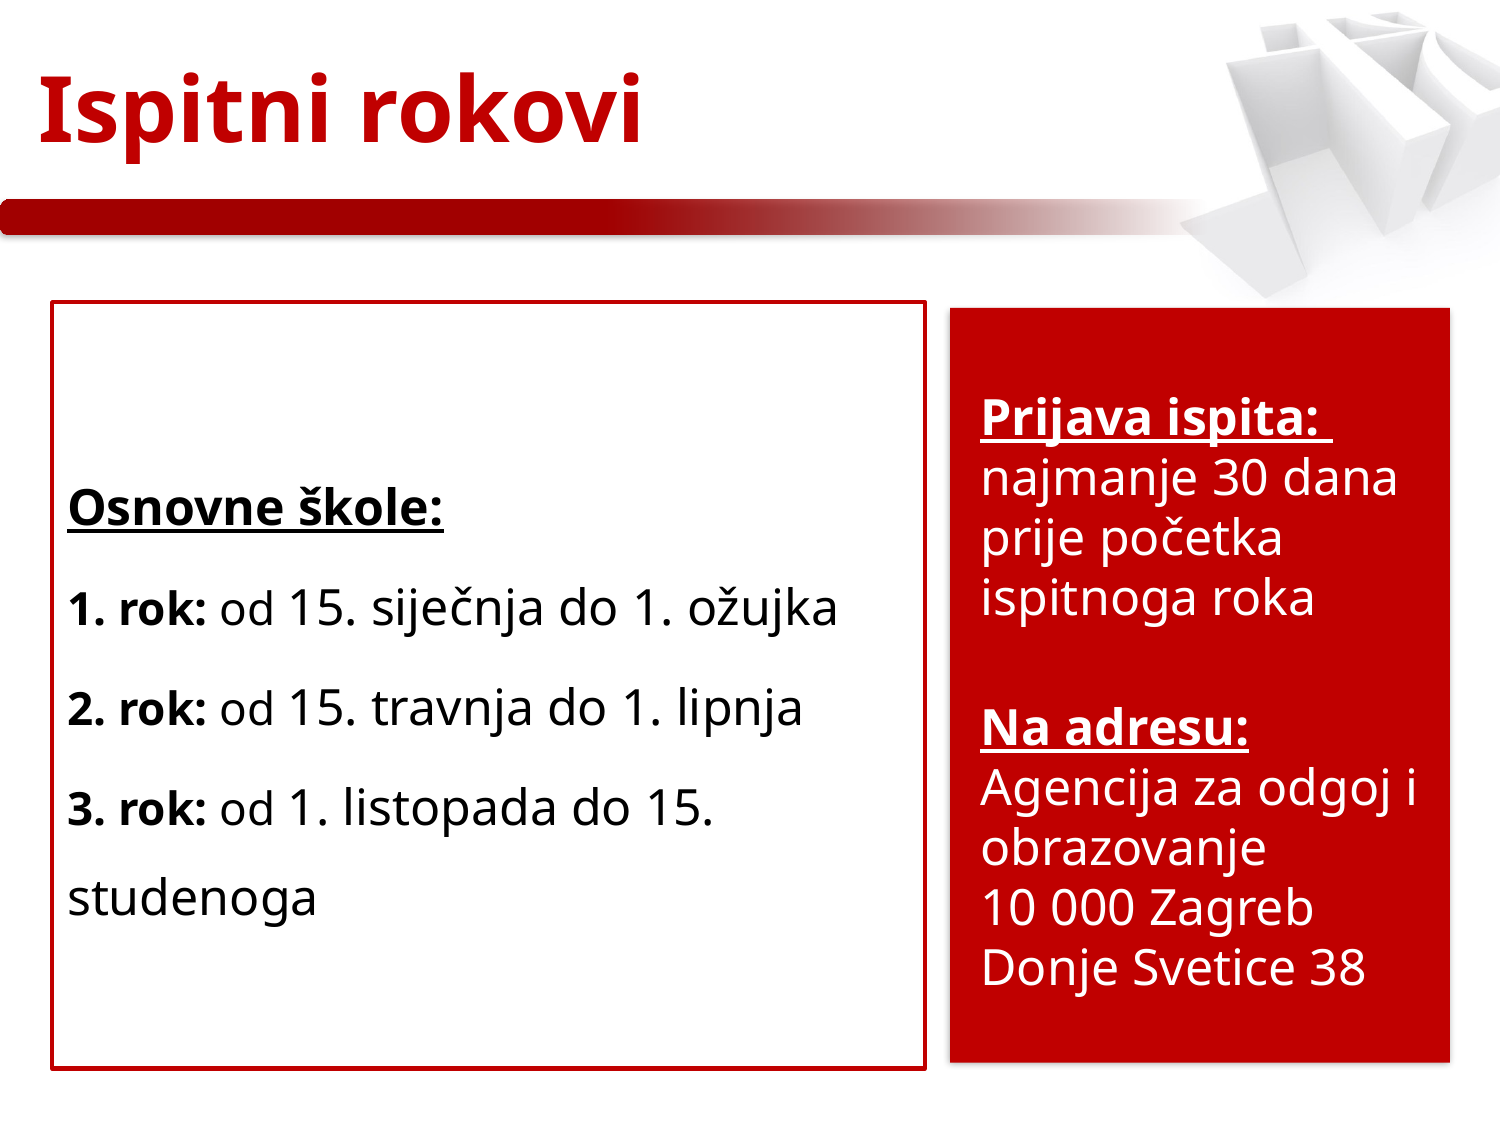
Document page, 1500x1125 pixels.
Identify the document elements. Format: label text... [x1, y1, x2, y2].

title Ispitni rokovi [23, 11, 1219, 200]
picture [1171, 0, 1500, 307]
list Osnovne škole: 1. rok: od 15. siječnja do 1. ožujka 2. rok: od 15. travnja do 1. lipnja 3. rok: od 1. listopada do 15. studenoga [50, 300, 927, 1071]
text_box Prijava ispita: najmanje 30 dana prije početka ispitnoga roka Na adresu: Agencija za odgoj i obrazovanje 10 000 Zagreb Donje Svetice 38 [950, 307, 1450, 1063]
